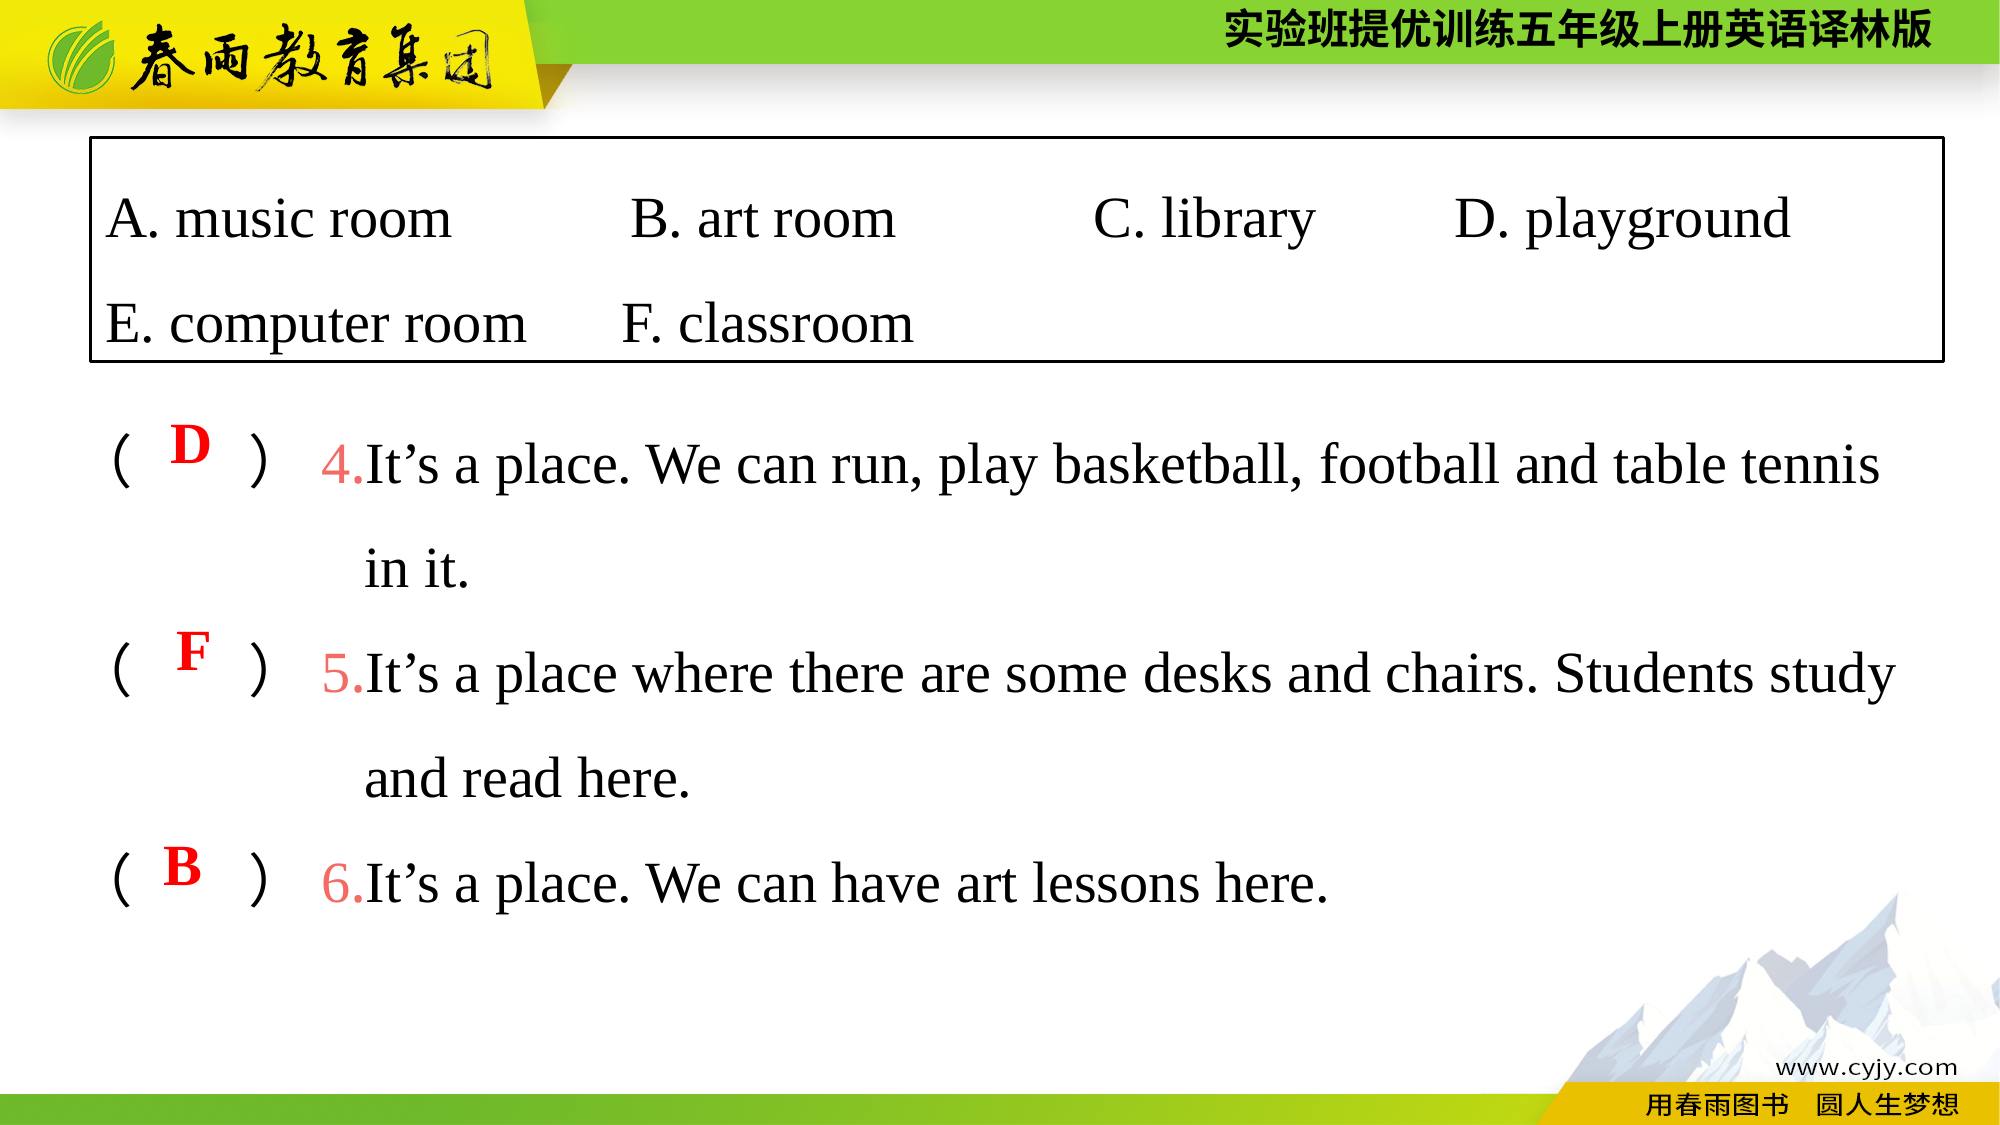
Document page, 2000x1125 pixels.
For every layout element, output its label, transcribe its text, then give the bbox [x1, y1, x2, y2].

picture [0, 0, 2000, 1125]
text_box D [155, 398, 228, 483]
text_box B [148, 819, 217, 905]
list （ ）4.It’s a place. We can run, play basketball, football and table tennis in it. （ ）5.It’s a place where there are some desks and chairs. Students study and read here. （ ）6.It’s a place. We can have art lessons here. [59, 382, 1944, 928]
text_box A. music room B. art room C. library D. playground E. computer room F. classroom [90, 137, 1944, 362]
text_box F [161, 604, 227, 690]
